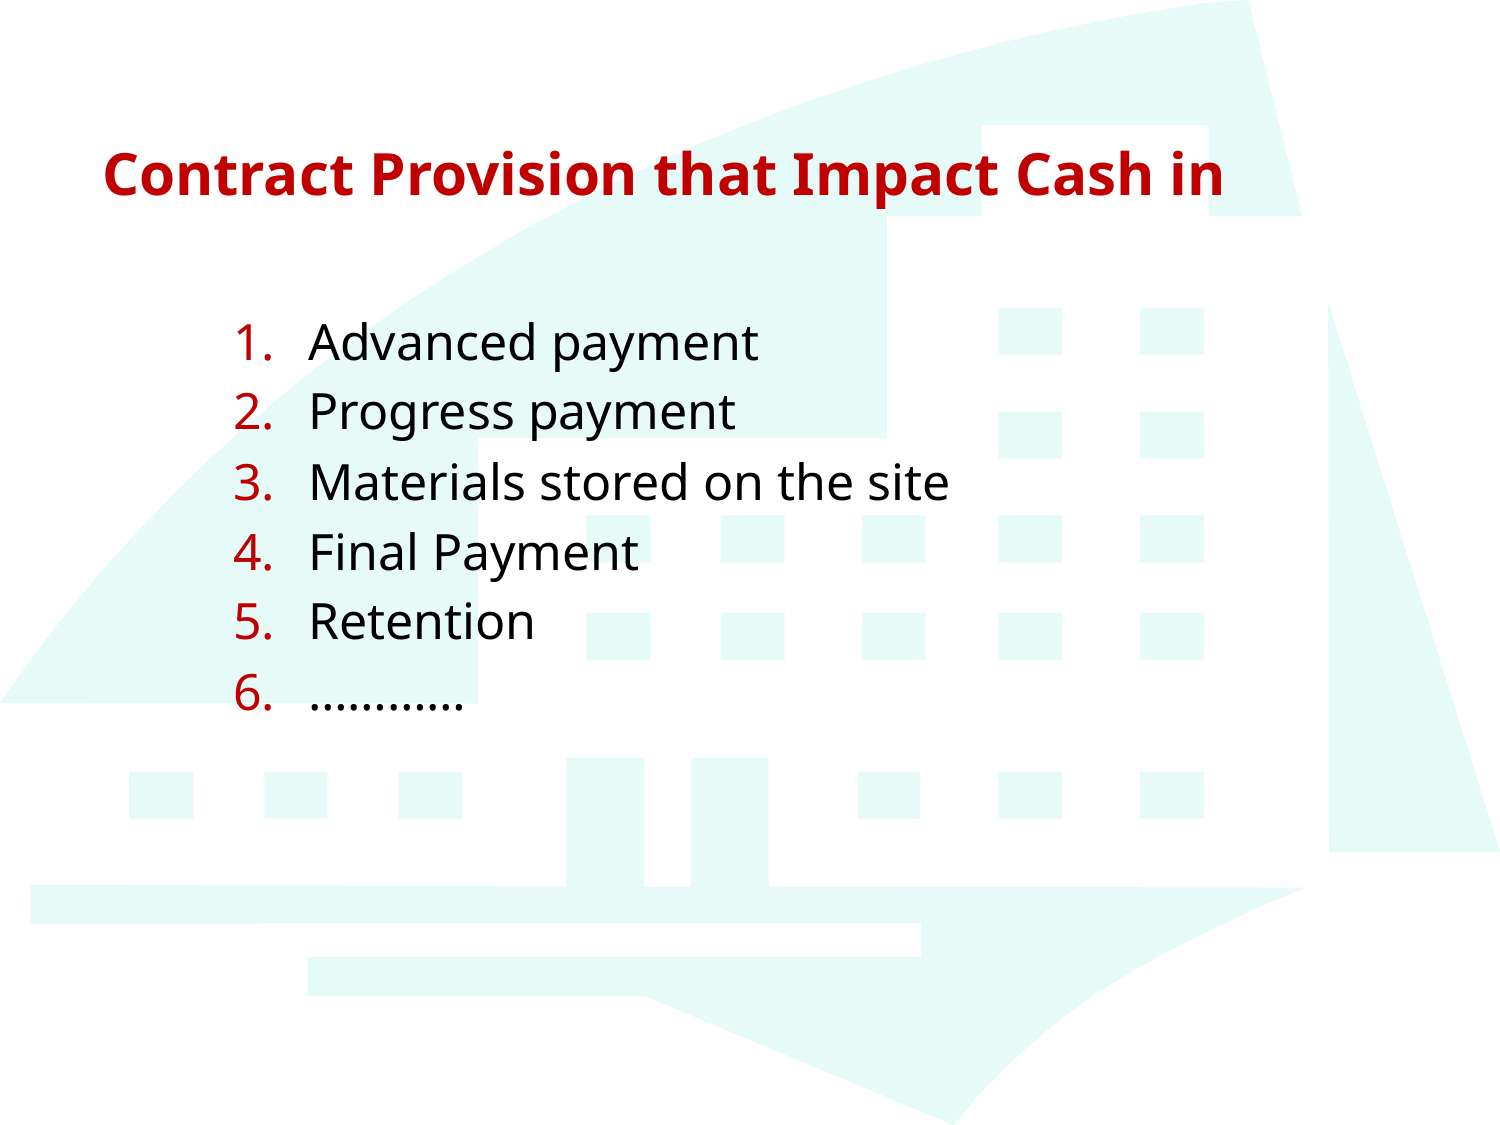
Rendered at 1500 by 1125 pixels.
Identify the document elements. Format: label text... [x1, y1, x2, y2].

list Advanced payment Progress payment Materials stored on the site Final Payment Retention ………… [218, 302, 1219, 833]
text_box Contract Provision that Impact Cash in [102, 137, 1275, 223]
